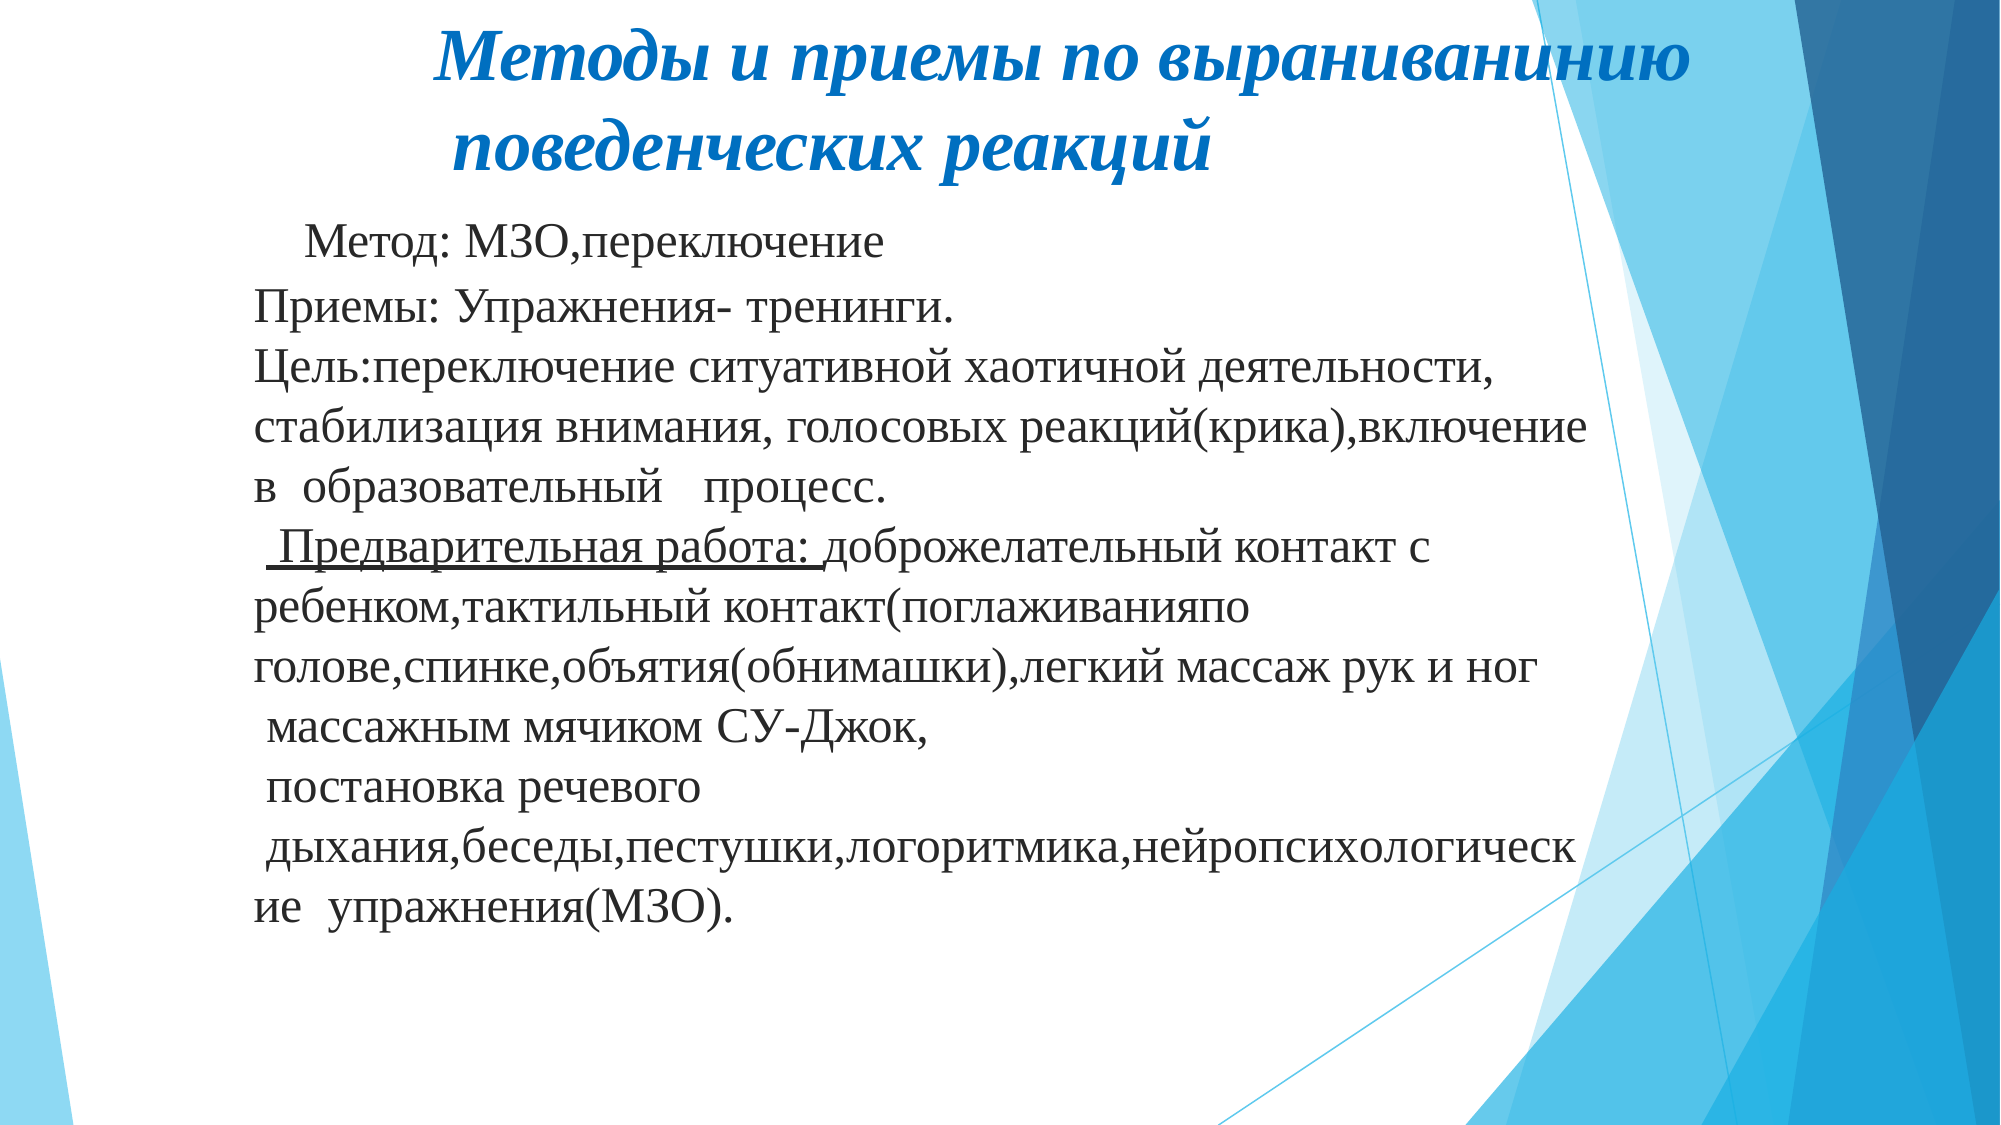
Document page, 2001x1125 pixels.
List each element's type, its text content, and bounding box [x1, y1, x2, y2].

title Методы и приемы по выраниванинию поведенческих реакций [432, 2, 1704, 193]
text_box Метод: МЗО,переключение Приемы: Упражнения- тренинги. Цель:переключение ситуативной хаотичной деятельности, стабилизация внимания, голосовых реакций(крика),включение в образовательный процесс. Предварительная работа: доброжелательный контакт с ребенком,тактильный контакт(поглаживанияпо голове,спинке,объятия(обнимашки),легкий массаж рук и ног массажным мячиком СУ-Джок, постановка речевого дыхания,беседы,пестушки,логоритмика,нейропсихологические упражнения(МЗО). [251, 201, 1611, 933]
